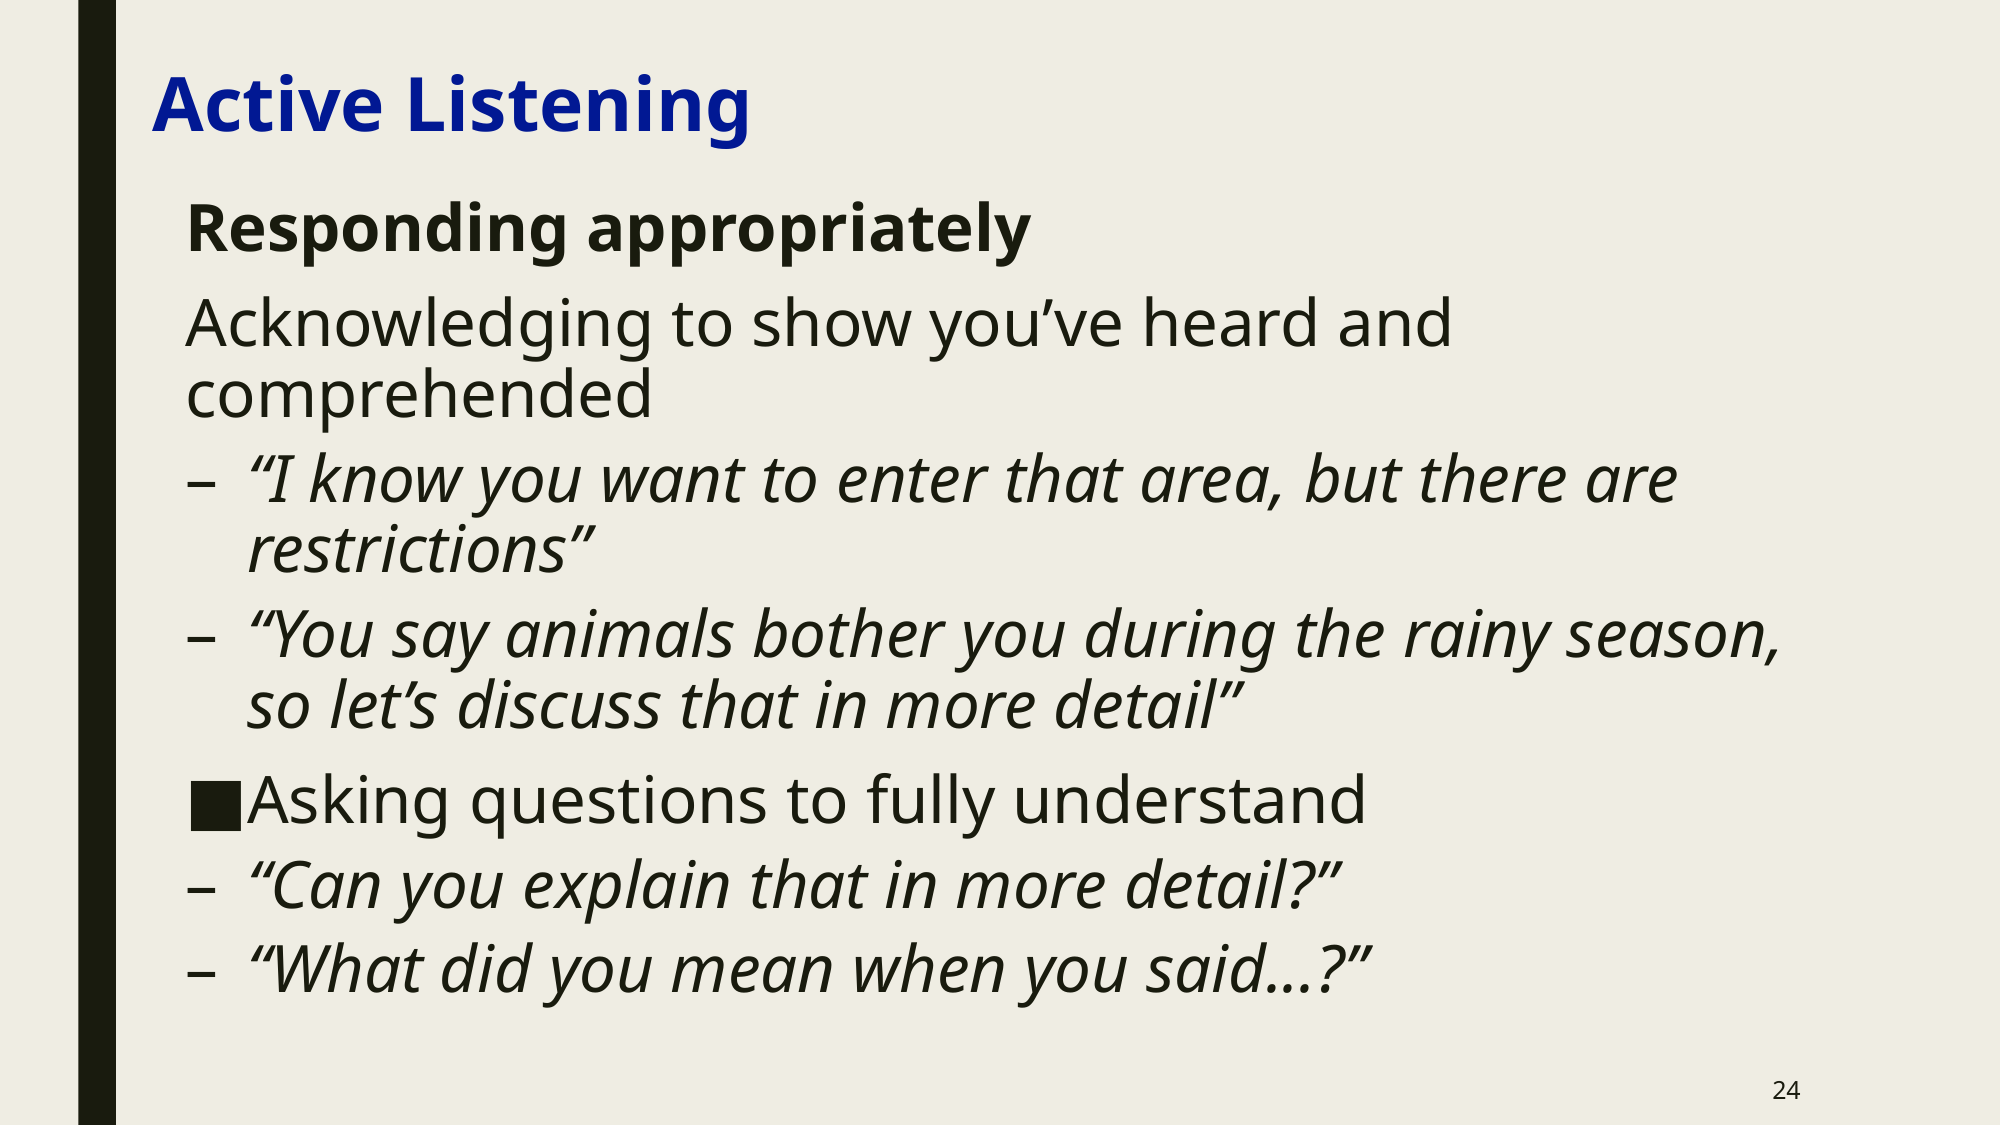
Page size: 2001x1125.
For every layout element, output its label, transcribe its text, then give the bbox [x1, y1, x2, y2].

title Active Listening [137, 59, 1863, 163]
list Responding appropriately Acknowledging to show you’ve heard and comprehended “I know you want to enter that area, but there are restrictions” “You say animals bother you during the rainy season, so let’s discuss that in more detail” Asking questions to fully understand “Can you explain that in more detail?” “What did you mean when you said...?” [170, 187, 1863, 1023]
text_box [1232, 265, 1979, 580]
slide_number 24 [1553, 1058, 1816, 1125]
